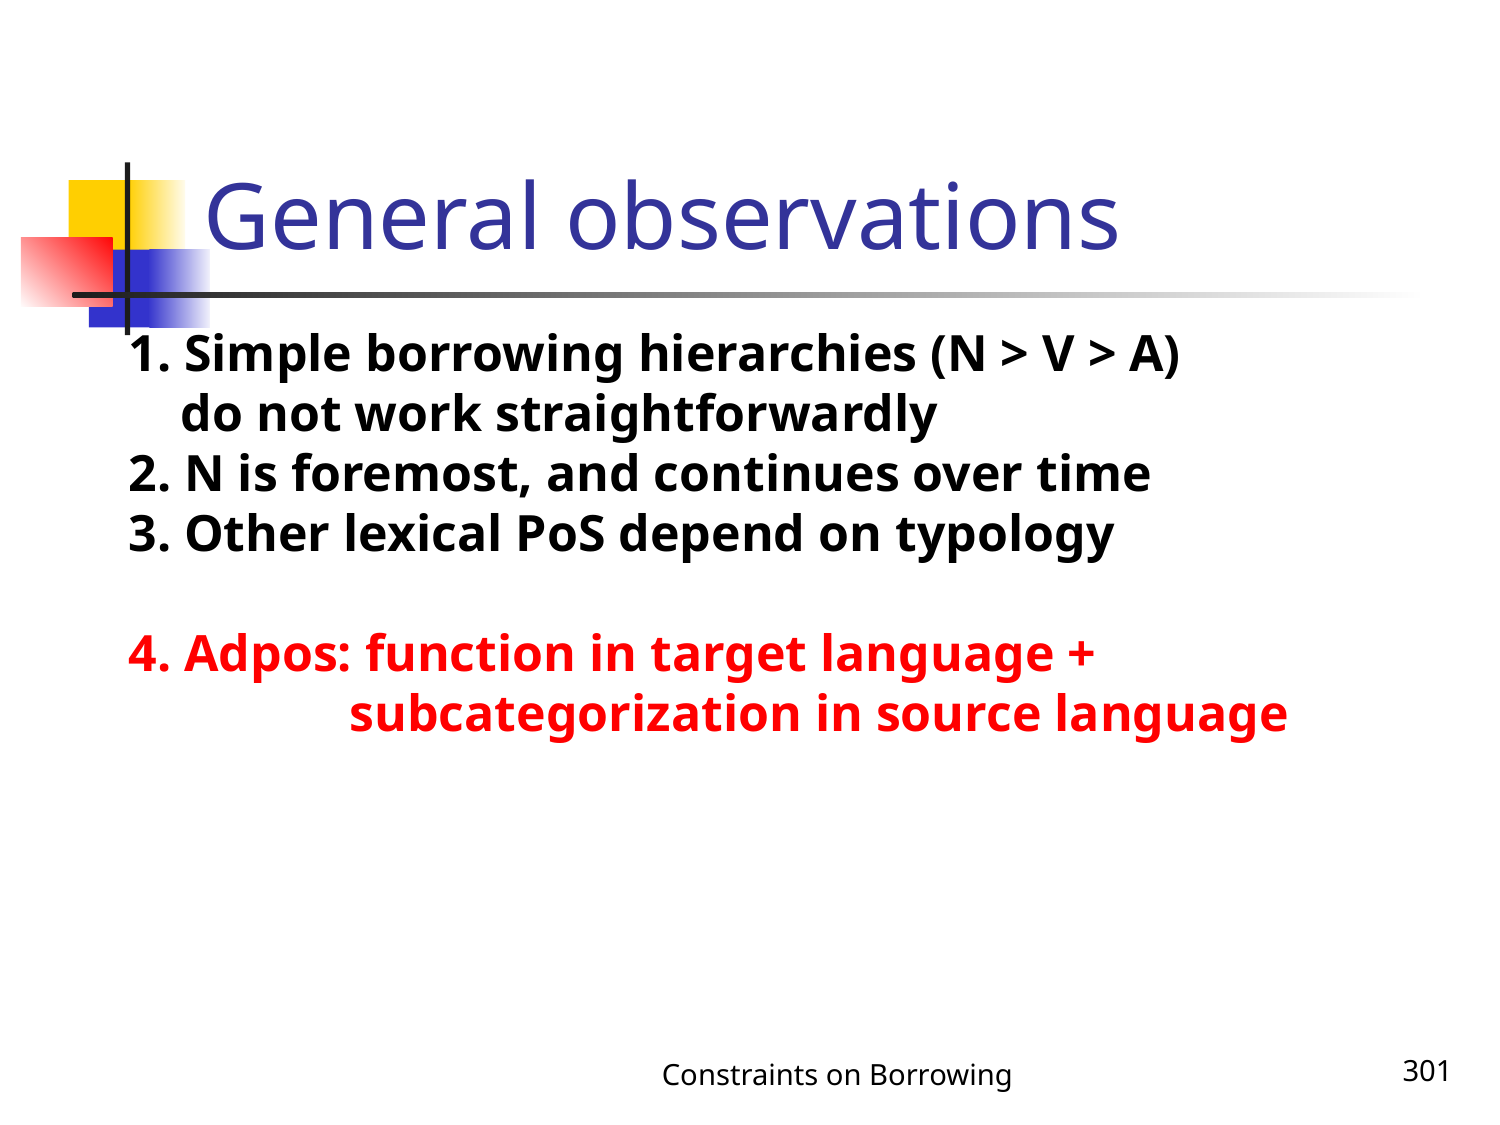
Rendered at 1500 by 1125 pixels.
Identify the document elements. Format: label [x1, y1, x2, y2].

footer [599, 1023, 1076, 1100]
slide_number [1154, 1023, 1468, 1100]
text_box [113, 314, 1454, 749]
title [188, 34, 1468, 276]
